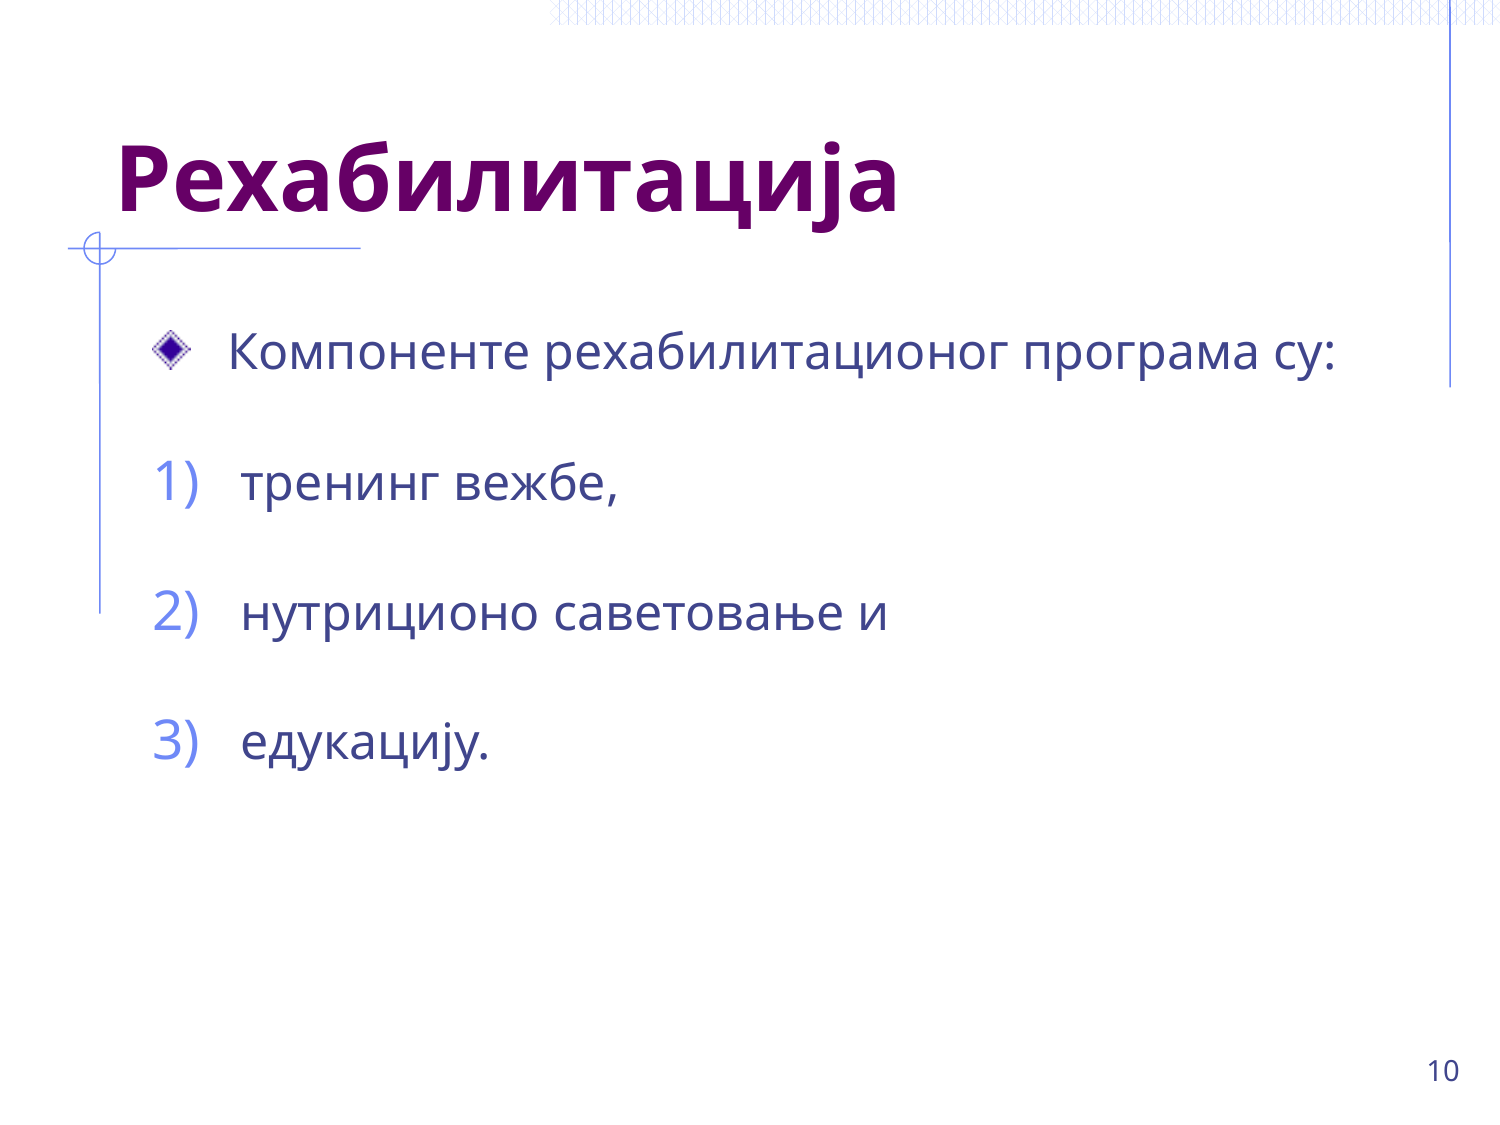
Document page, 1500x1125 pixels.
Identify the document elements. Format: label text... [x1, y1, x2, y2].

slide_number 10 [1162, 1025, 1475, 1100]
list Компоненте рехабилитационог програма су: тренинг вежбе, нутриционо саветовање и едукацију. [137, 312, 1413, 988]
title Рехабилитација [99, 49, 1376, 238]
picture [152, 330, 191, 370]
